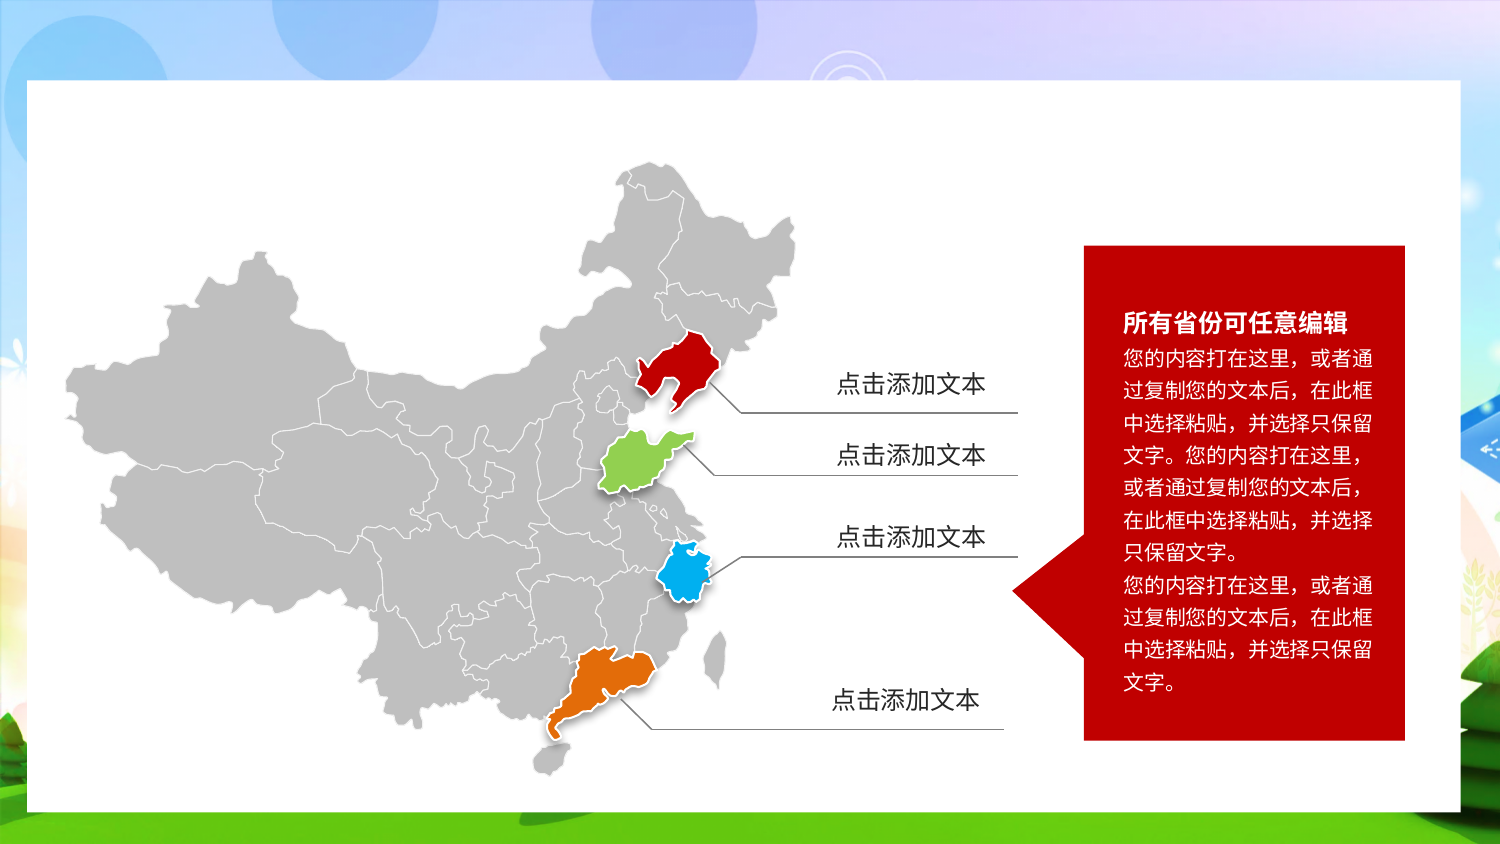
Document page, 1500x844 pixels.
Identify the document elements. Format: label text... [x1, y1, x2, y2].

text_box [701, 557, 741, 583]
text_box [709, 382, 741, 414]
text_box 点击添加文本 [825, 433, 998, 474]
text_box 点击添加文本 [825, 362, 998, 404]
text_box 所有省份可任意编辑 您的内容打在这里，或者通过复制您的文本后，在此框中选择粘贴，并选择只保留文字。您的内容打在这里，或者通过复制您的文本后，在此框中选择粘贴，并选择只保留文字。 您的内容打在这里，或者通过复制您的文本后，在此框中选择粘贴，并选择只保留文字。 [1112, 272, 1385, 701]
text_box 点击添加文本 [819, 679, 993, 721]
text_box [64, 161, 796, 777]
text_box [620, 698, 653, 730]
text_box [1010, 243, 1408, 743]
text_box 点击添加文本 [825, 515, 998, 556]
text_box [683, 444, 715, 476]
picture [0, 0, 1500, 844]
